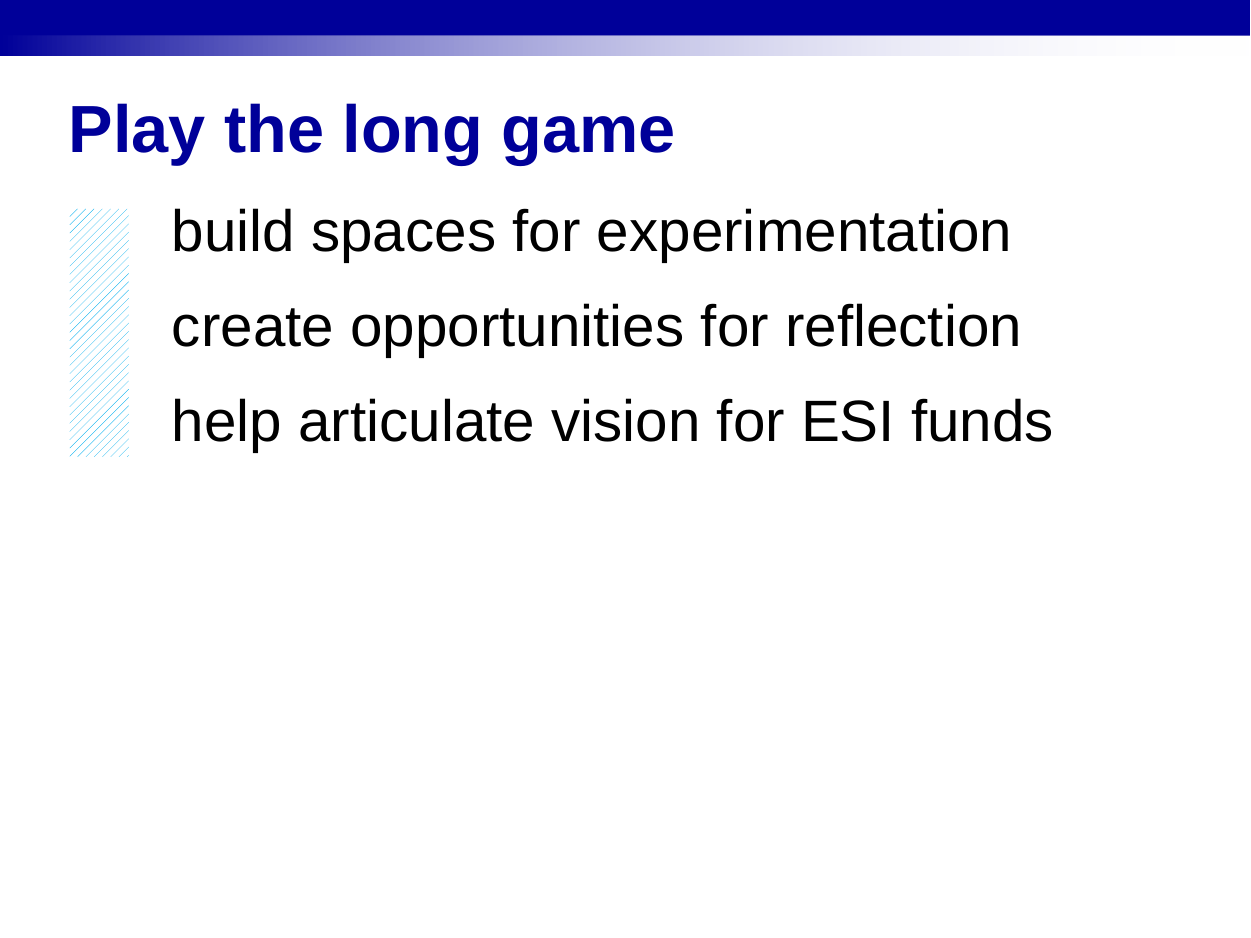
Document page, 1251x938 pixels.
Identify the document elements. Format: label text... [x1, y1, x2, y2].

text_box [68, 207, 131, 459]
title Play the long game [54, 78, 1188, 148]
list build spaces for experimentation create opportunities for reflection help articulate vision for ESI funds [157, 185, 1192, 814]
